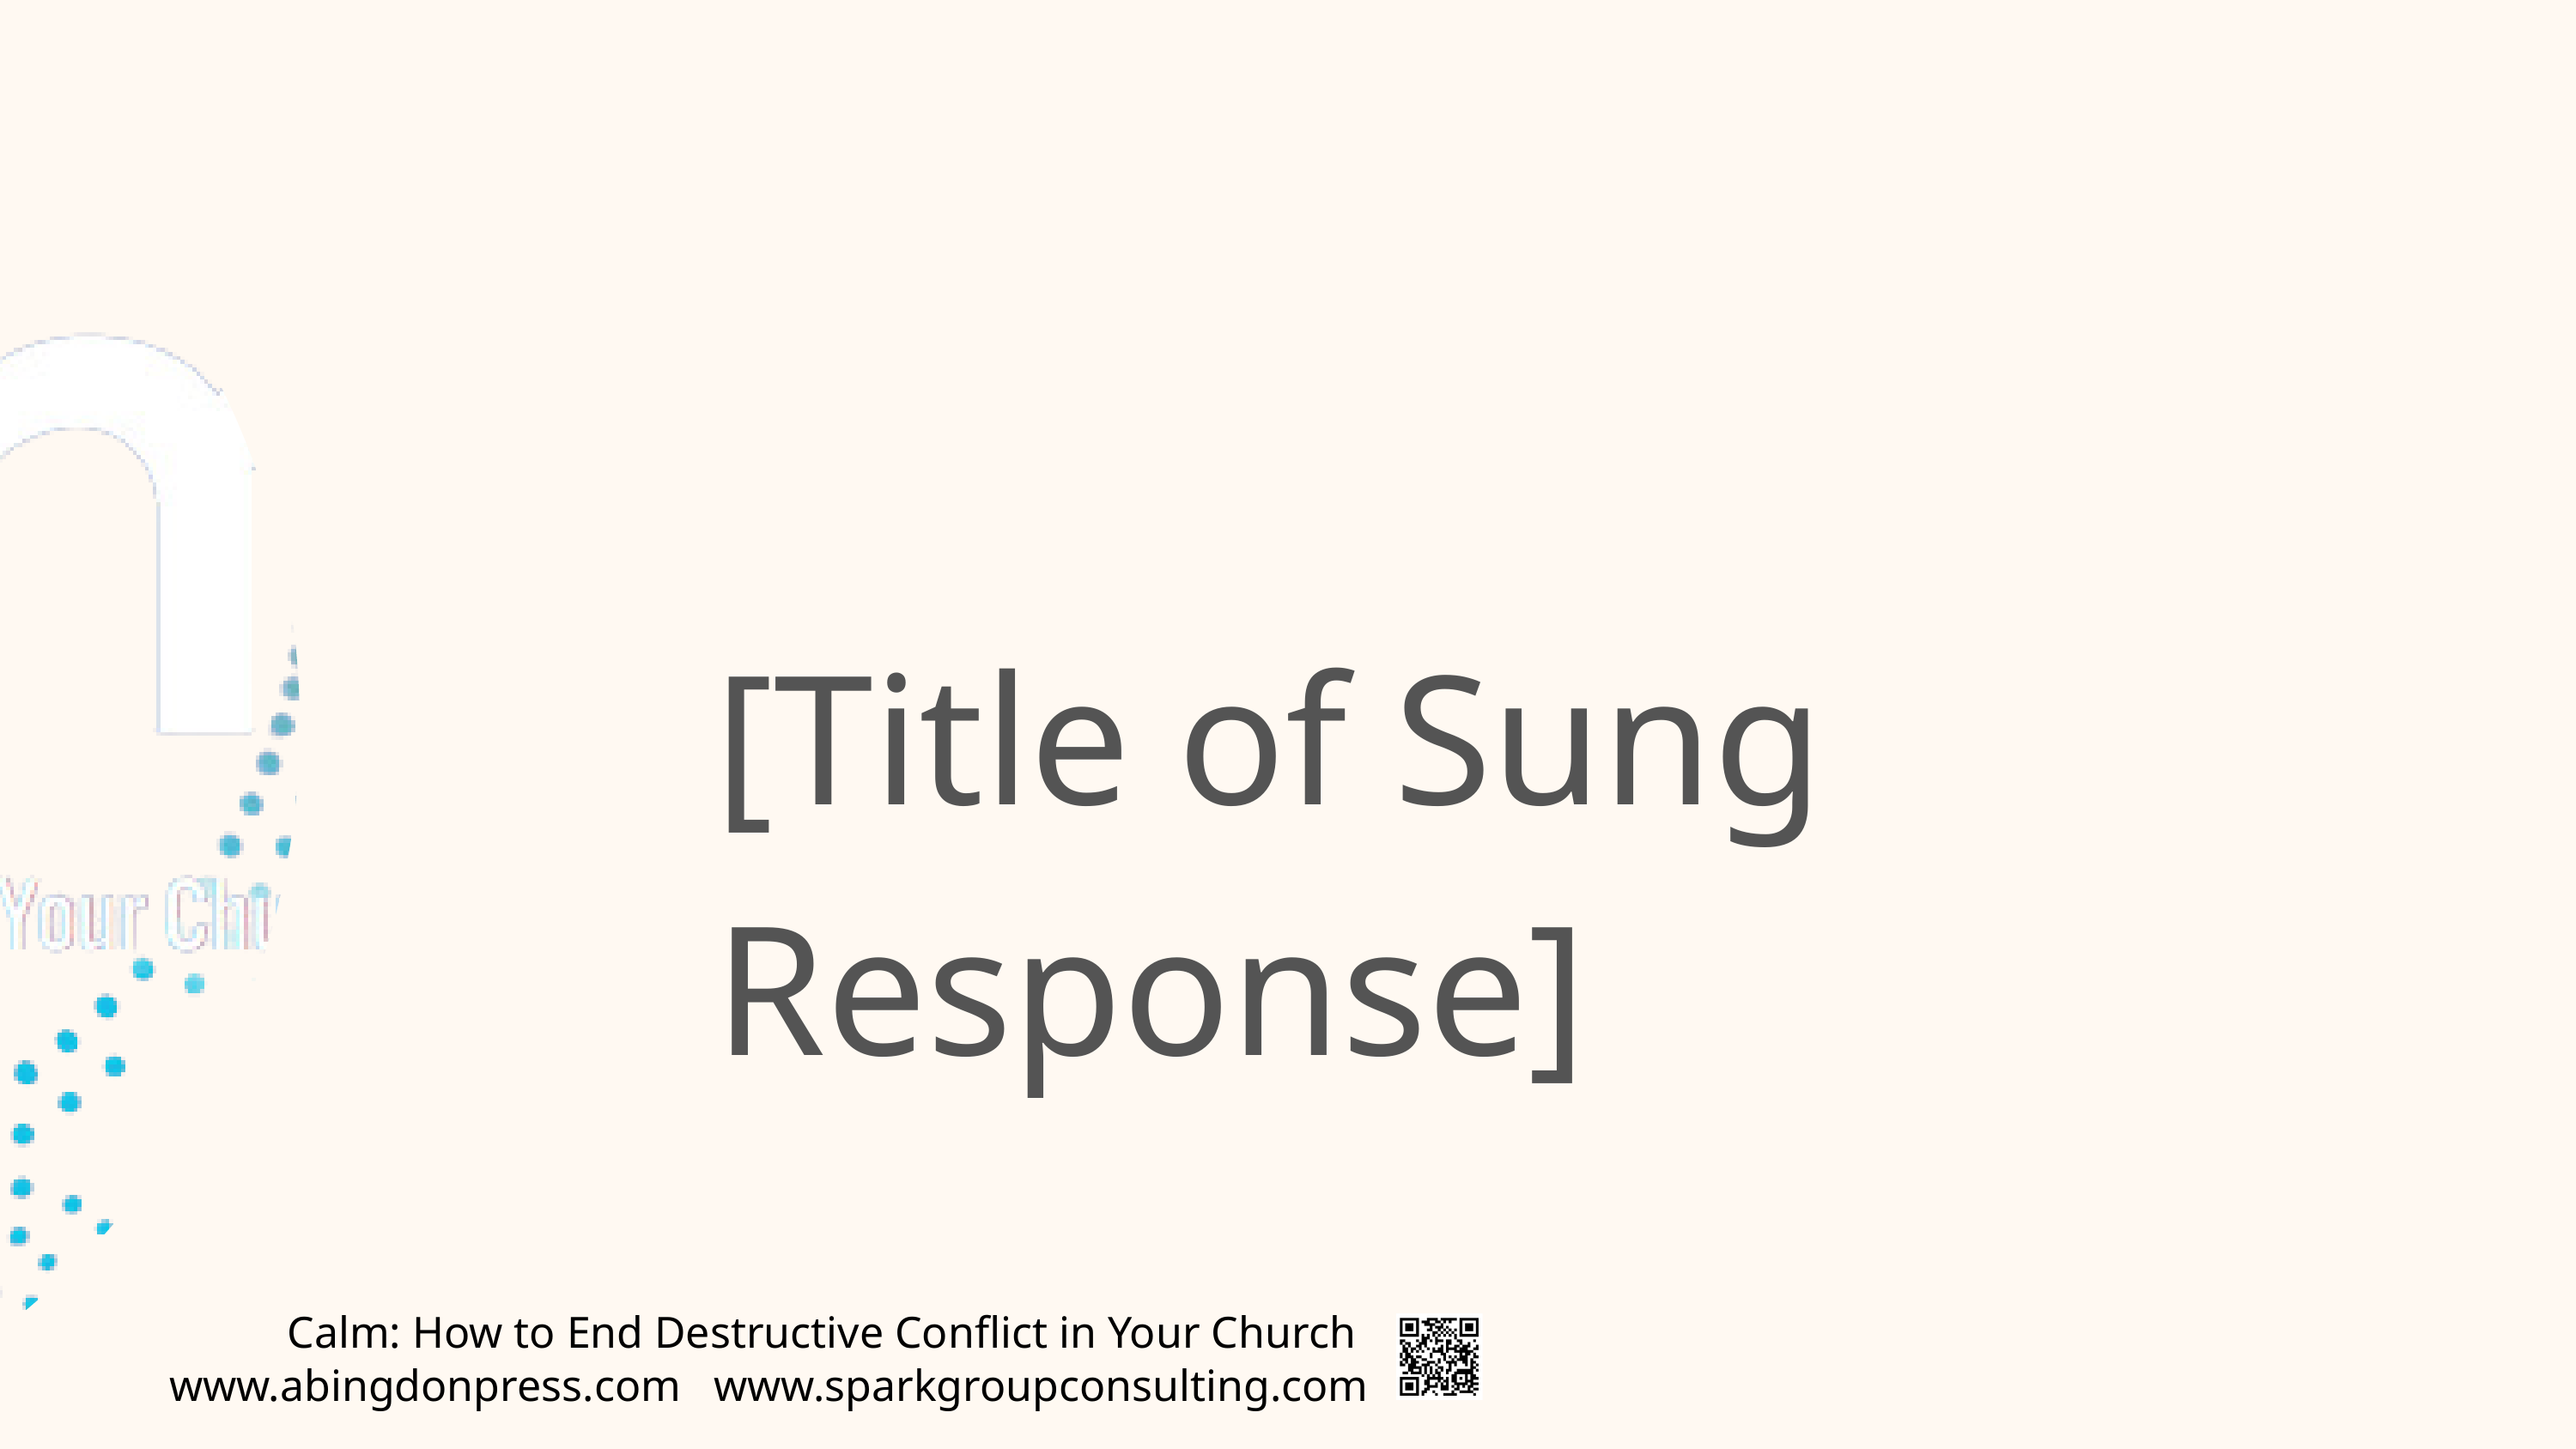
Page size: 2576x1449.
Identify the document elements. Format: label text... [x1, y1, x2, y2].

text_box [Title of Sung Response] [714, 590, 2473, 1092]
text_box [1418, 1313, 1483, 1400]
text_box www.sparkgroupconsulting.com [714, 1357, 1418, 1410]
text_box Calm: How to End Destructive Conflict in Your Church [305, 1296, 1475, 1357]
text_box www.abingdonpress.com [305, 1357, 714, 1410]
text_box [0, 0, 301, 1449]
